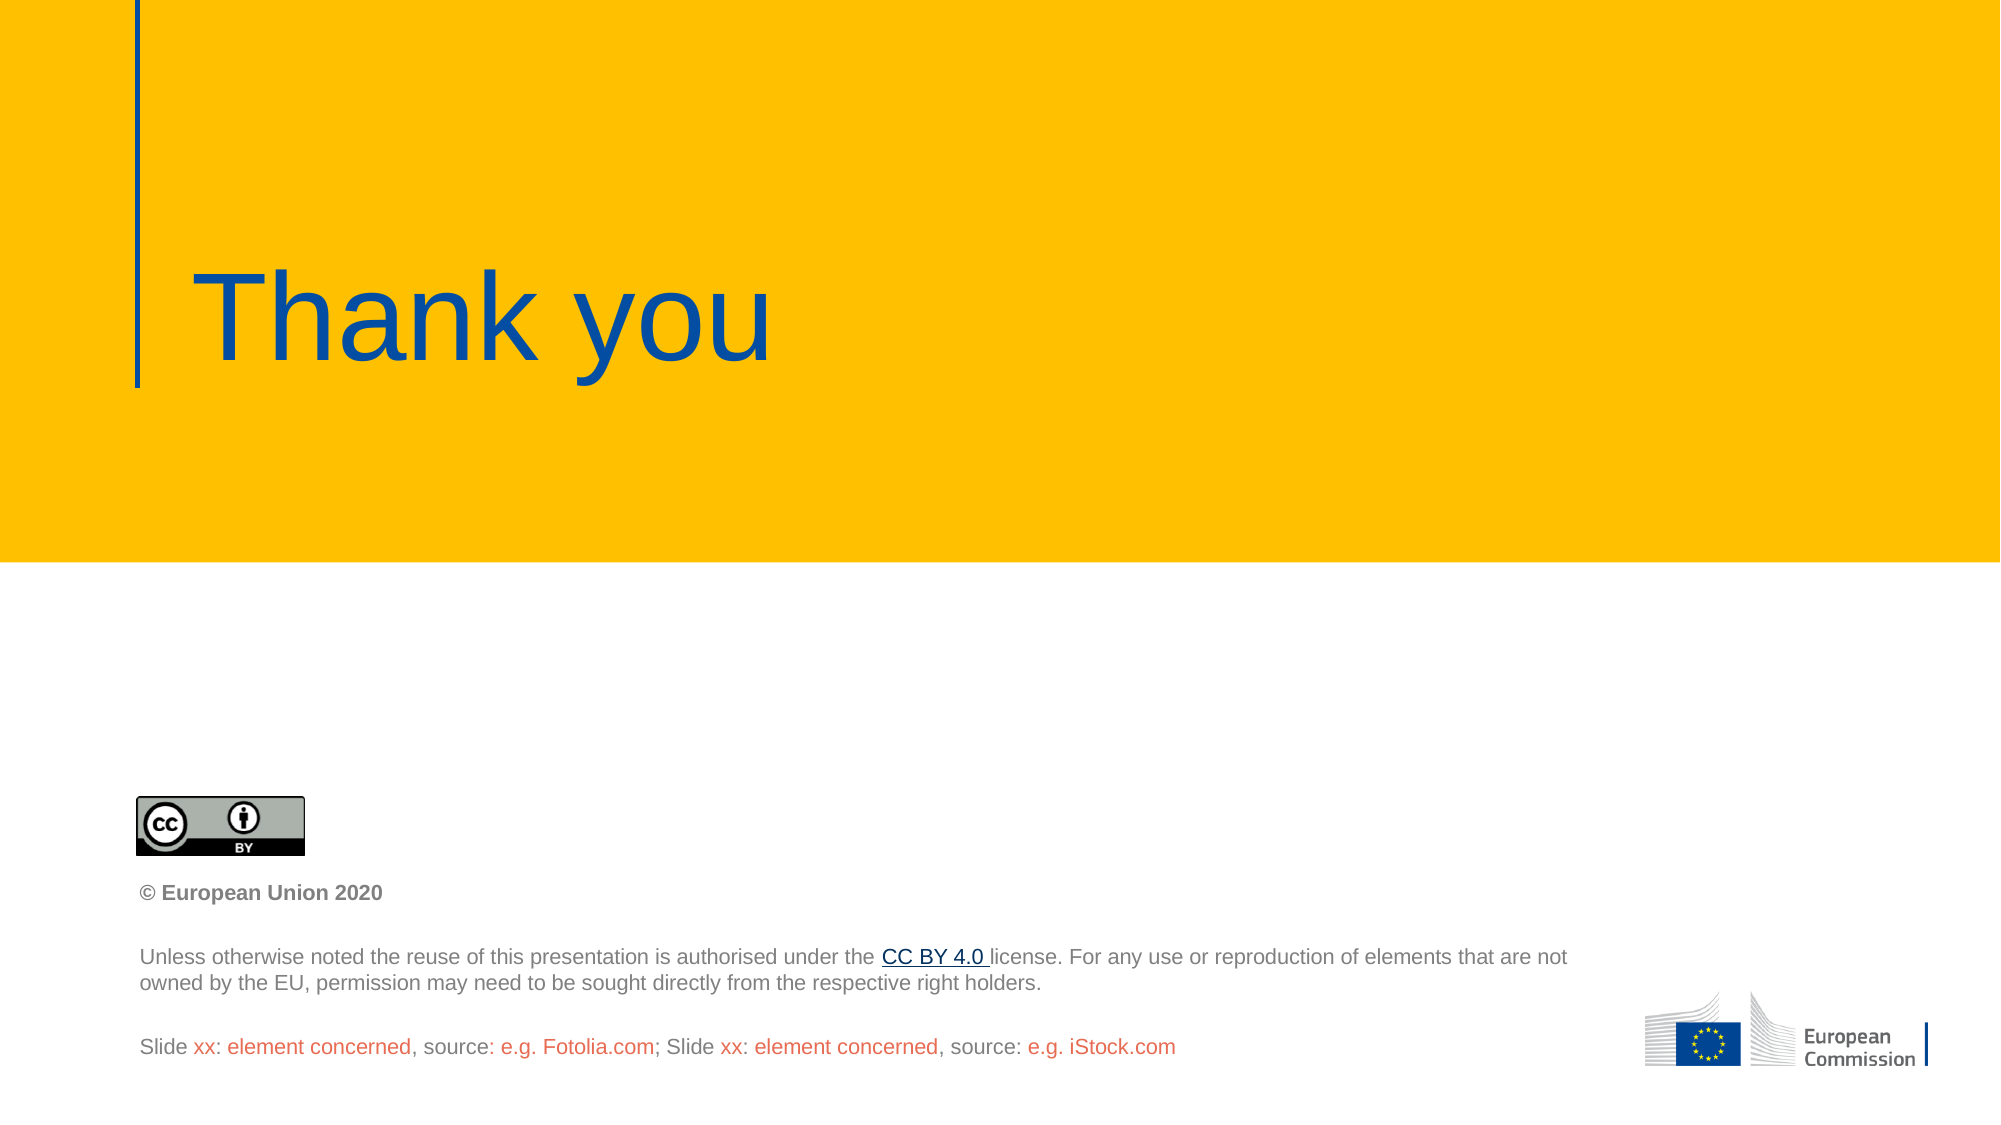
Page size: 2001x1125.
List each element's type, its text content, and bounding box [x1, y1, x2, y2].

picture [1645, 991, 1928, 1066]
subtitle © European Union 2020 Unless otherwise noted the reuse of this presentation is authorised under the CC BY 4.0 license. For any use or reproduction of elements that are not owned by the EU, permission may need to be sought directly from the respective right holders. Slide xx: element concerned, source: e.g. Fotolia.com; Slide xx: element concerned, source: e.g. iStock.com [124, 762, 1592, 1067]
picture [136, 796, 305, 856]
title Thank you [176, 184, 1843, 388]
